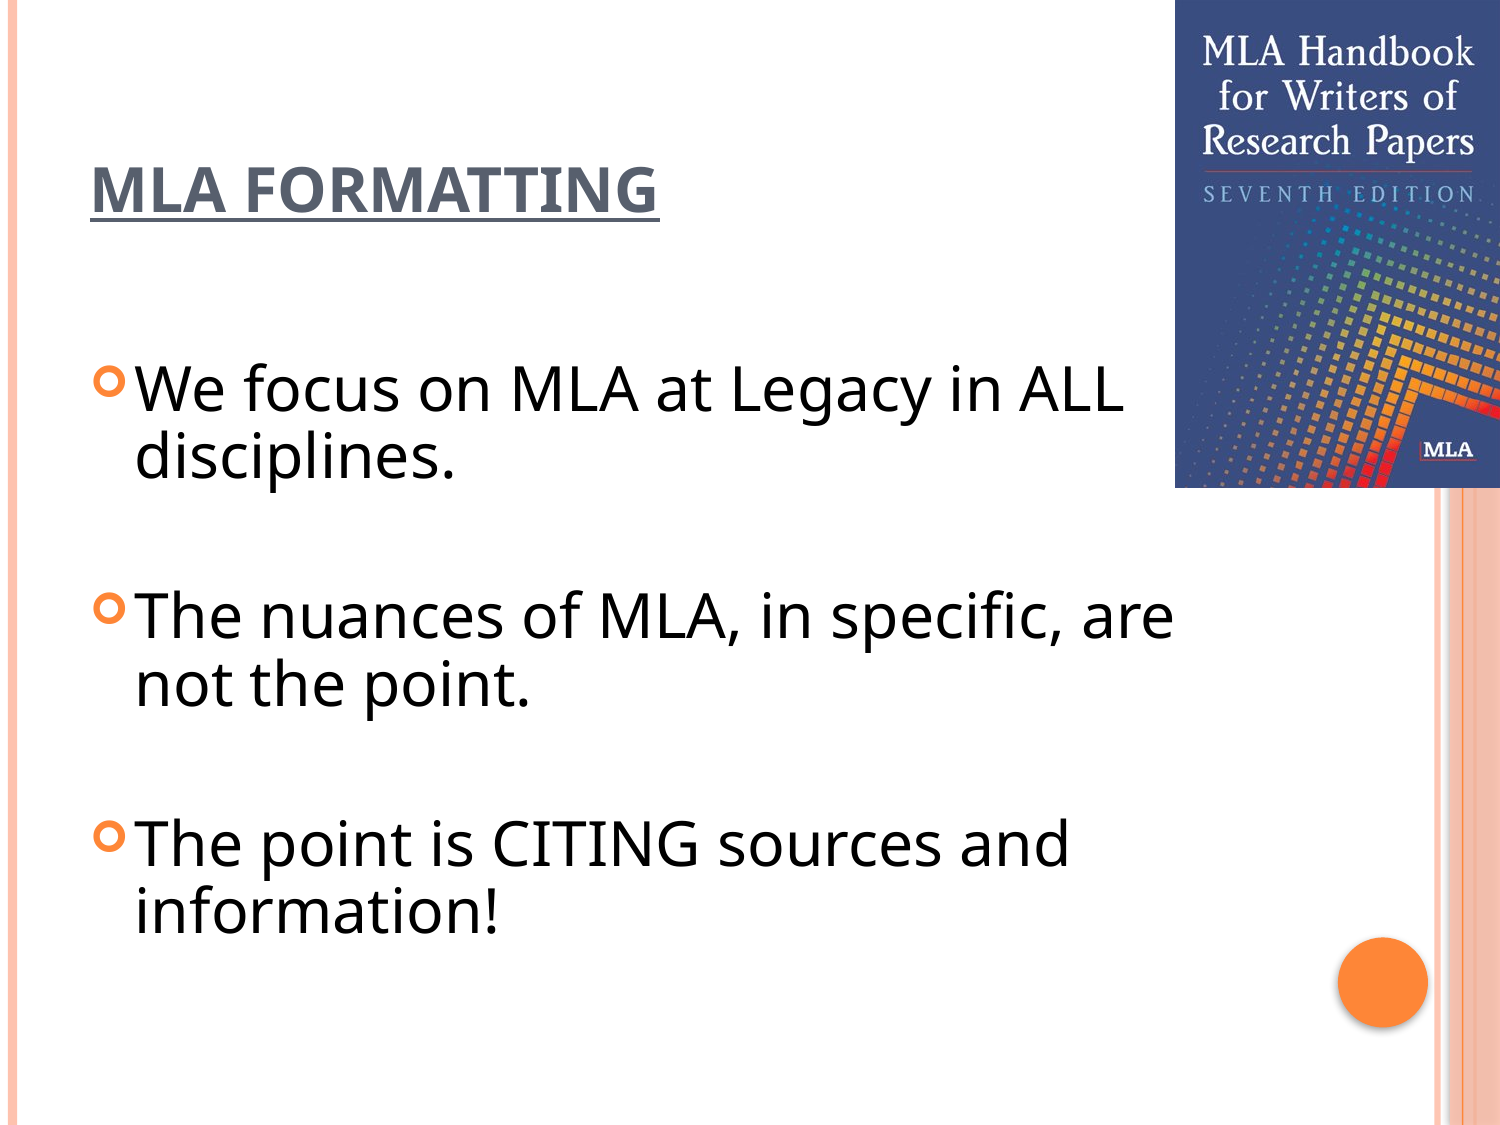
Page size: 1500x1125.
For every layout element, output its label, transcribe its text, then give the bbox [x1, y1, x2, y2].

list We focus on MLA at Legacy in ALL disciplines. The nuances of MLA, in specific, are not the point. The point is CITING sources and information! [75, 262, 1300, 1062]
title MLA Formatting [75, 45, 1168, 233]
picture [1174, 0, 1500, 488]
